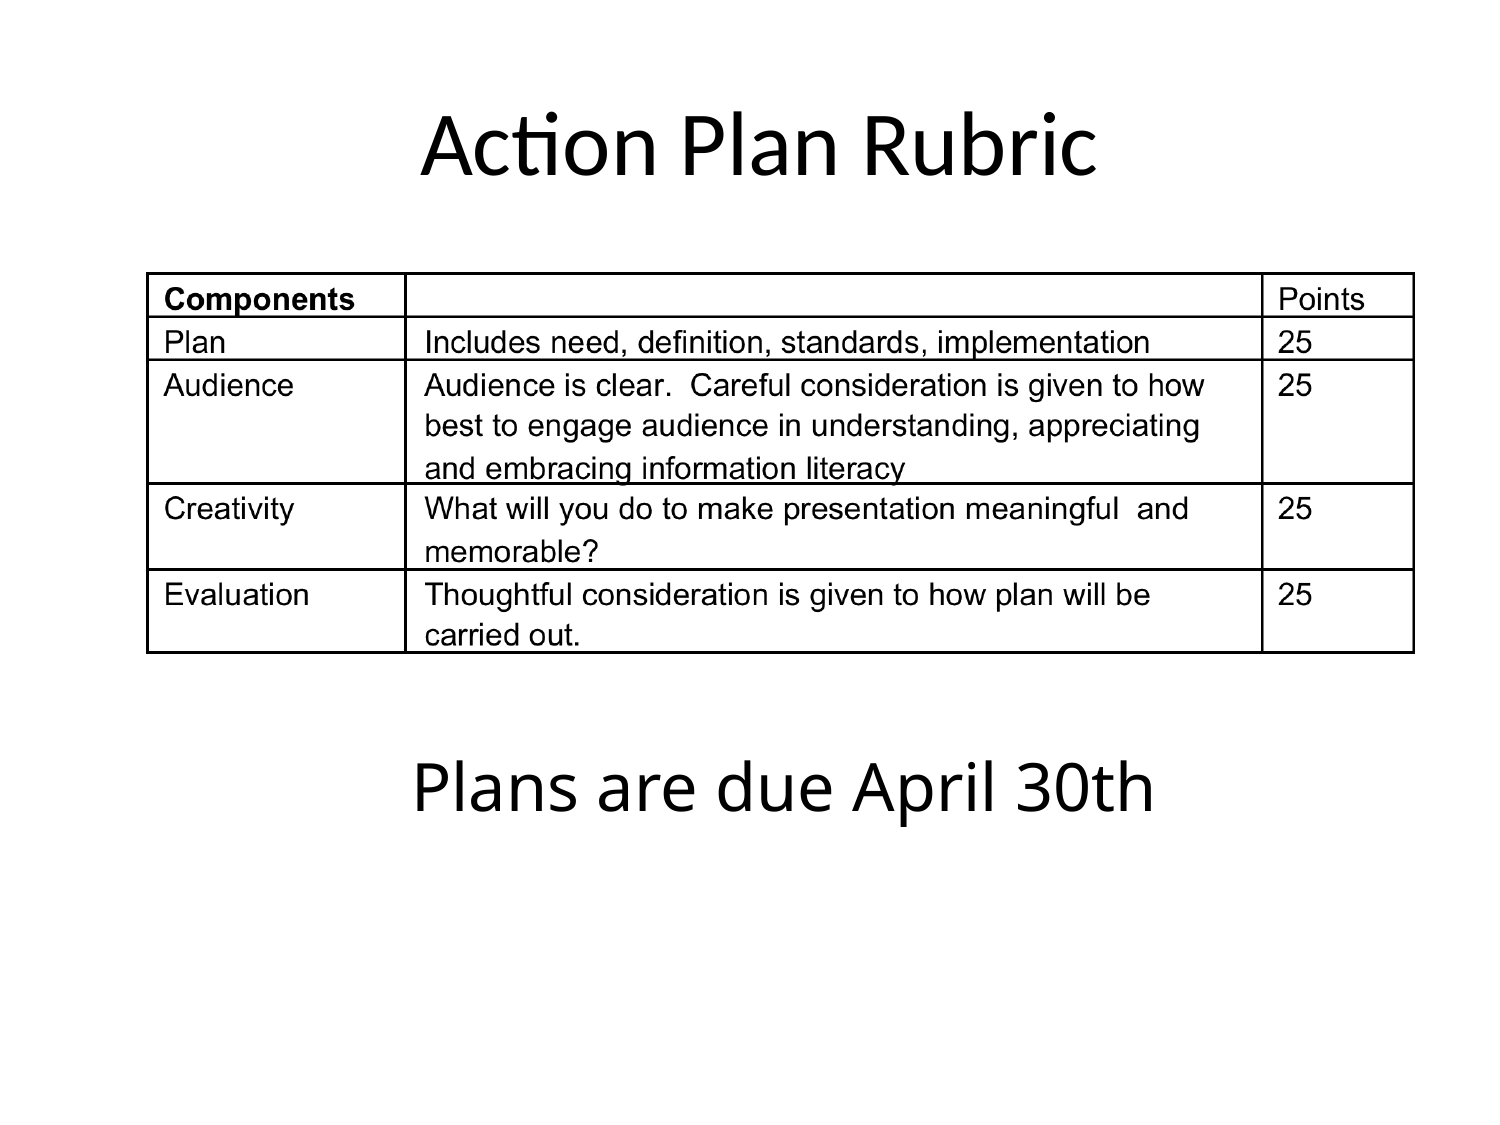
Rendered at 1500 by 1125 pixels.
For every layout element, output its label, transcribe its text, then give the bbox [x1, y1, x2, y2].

text_box Plans are due April 30th [189, 737, 1380, 833]
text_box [145, 272, 1415, 691]
title Action Plan Rubric [84, 45, 1435, 233]
